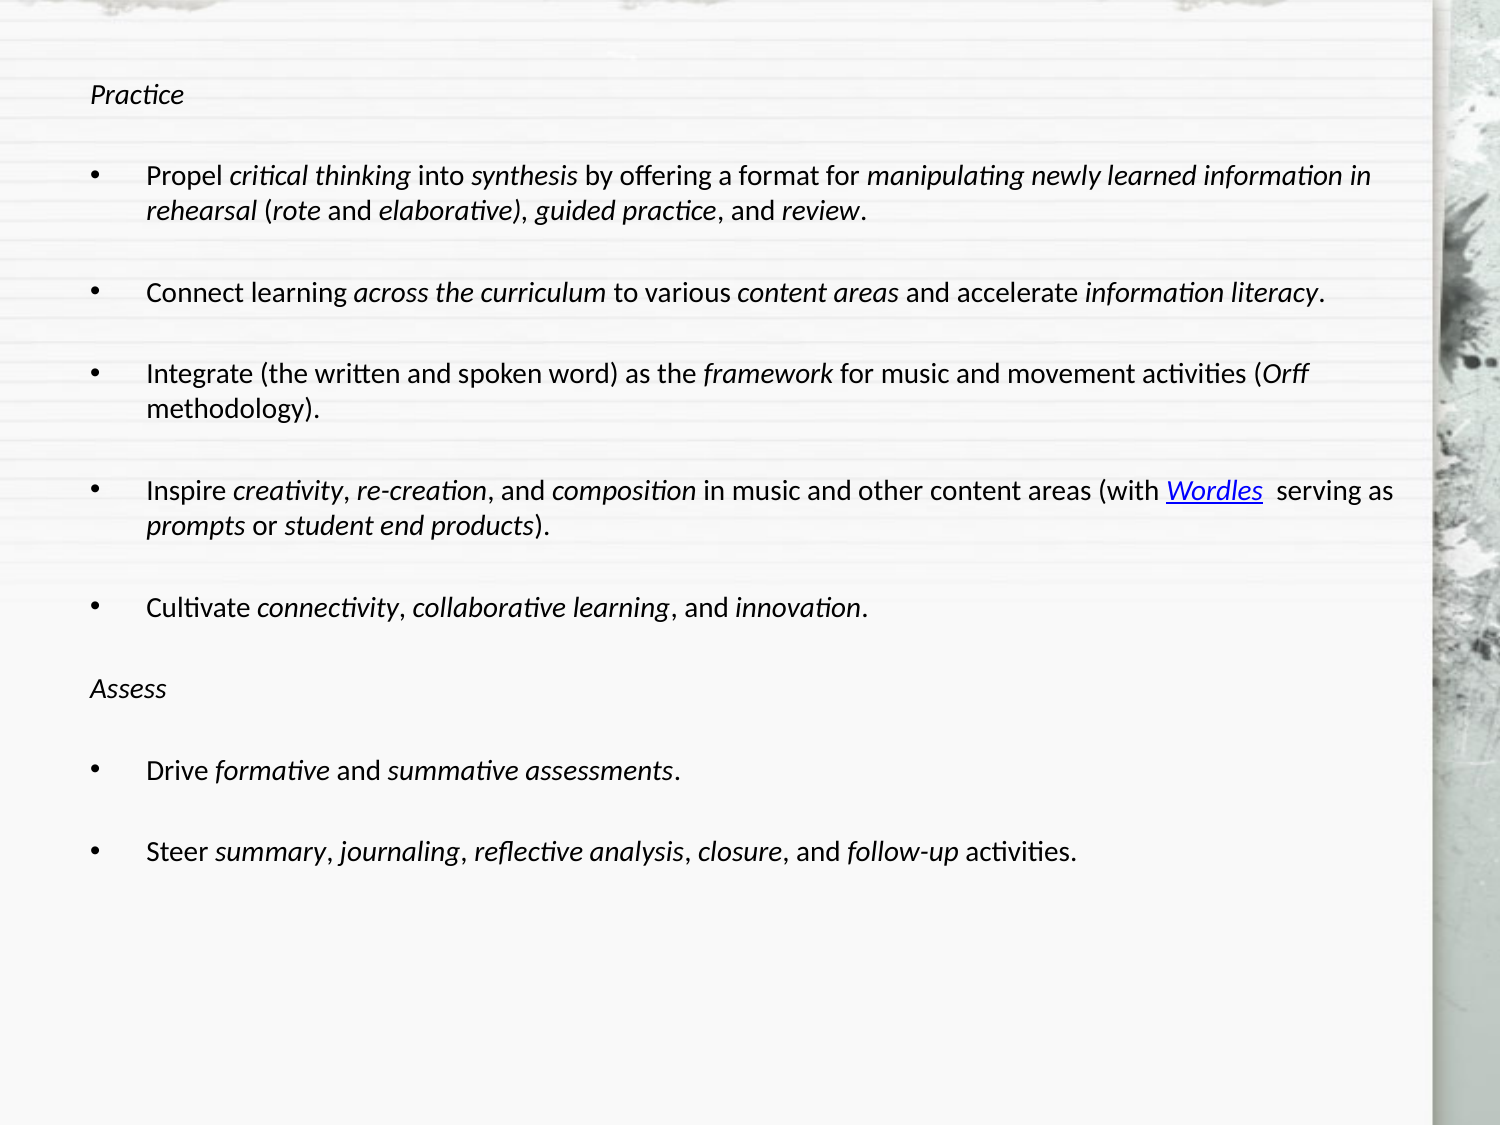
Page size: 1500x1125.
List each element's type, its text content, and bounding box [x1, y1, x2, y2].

picture [0, 0, 1500, 1125]
list Practice Propel critical thinking into synthesis by offering a format for manipulating newly learned information in rehearsal (rote and elaborative), guided practice, and review. Connect learning across the curriculum to various content areas and accelerate information literacy. Integrate (the written and spoken word) as the framework for music and movement activities (Orff methodology). Inspire creativity, re-creation, and composition in music and other content areas (with Wordles serving as prompts or student end products). Cultivate connectivity, collaborative learning, and innovation. Assess Drive formative and summative assessments. Steer summary, journaling, reflective analysis, closure, and follow-up activities. [74, 67, 1426, 1061]
